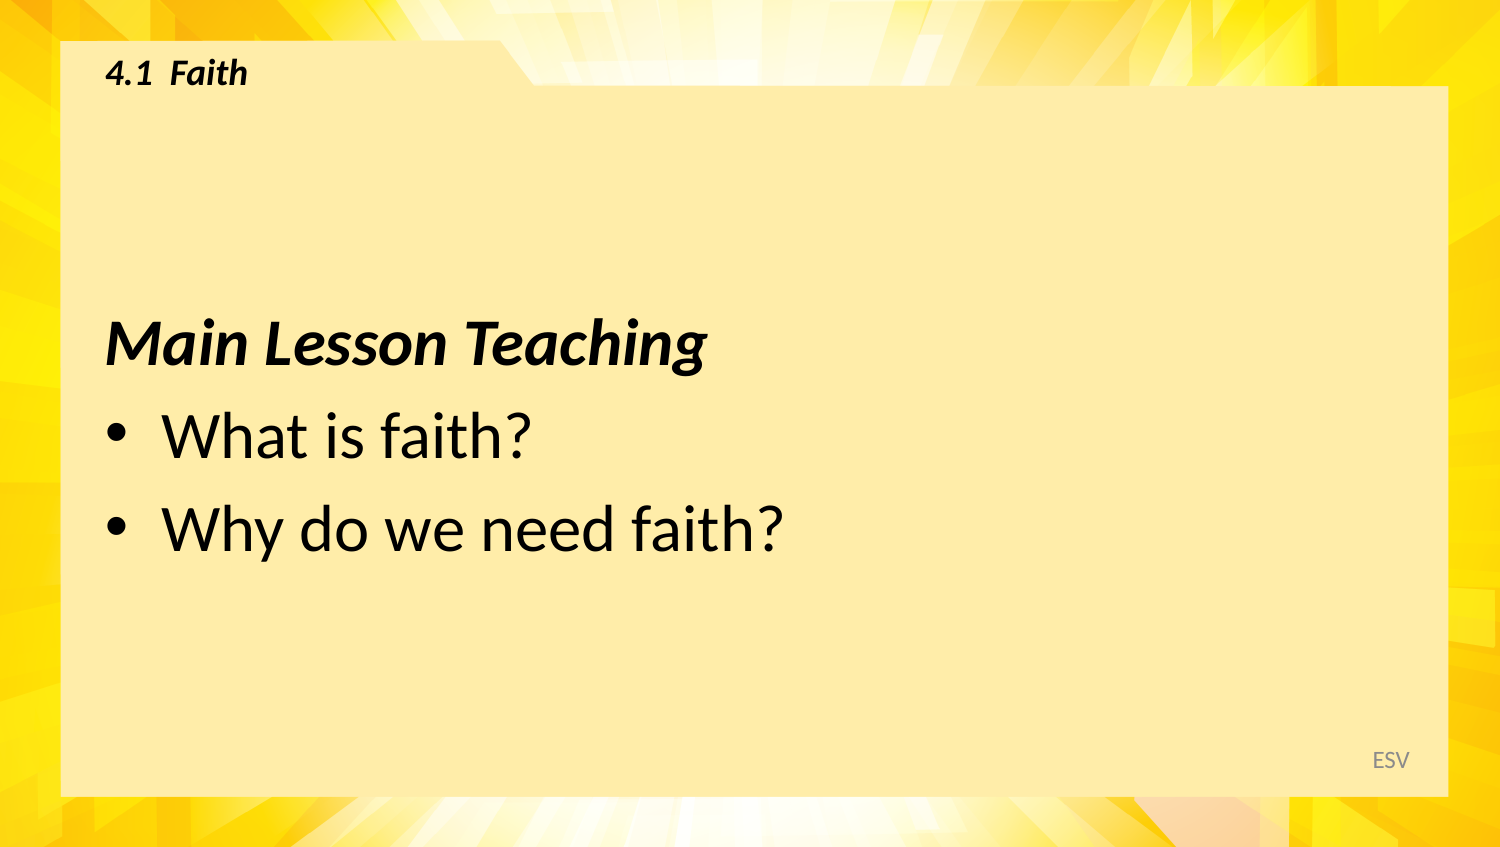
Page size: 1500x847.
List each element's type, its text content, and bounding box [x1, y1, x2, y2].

list Main Lesson Teaching What is faith? Why do we need faith? [89, 141, 1403, 722]
title 4.1 Faith [89, 33, 1420, 108]
picture [0, 0, 1500, 847]
footer ESV [950, 736, 1425, 782]
